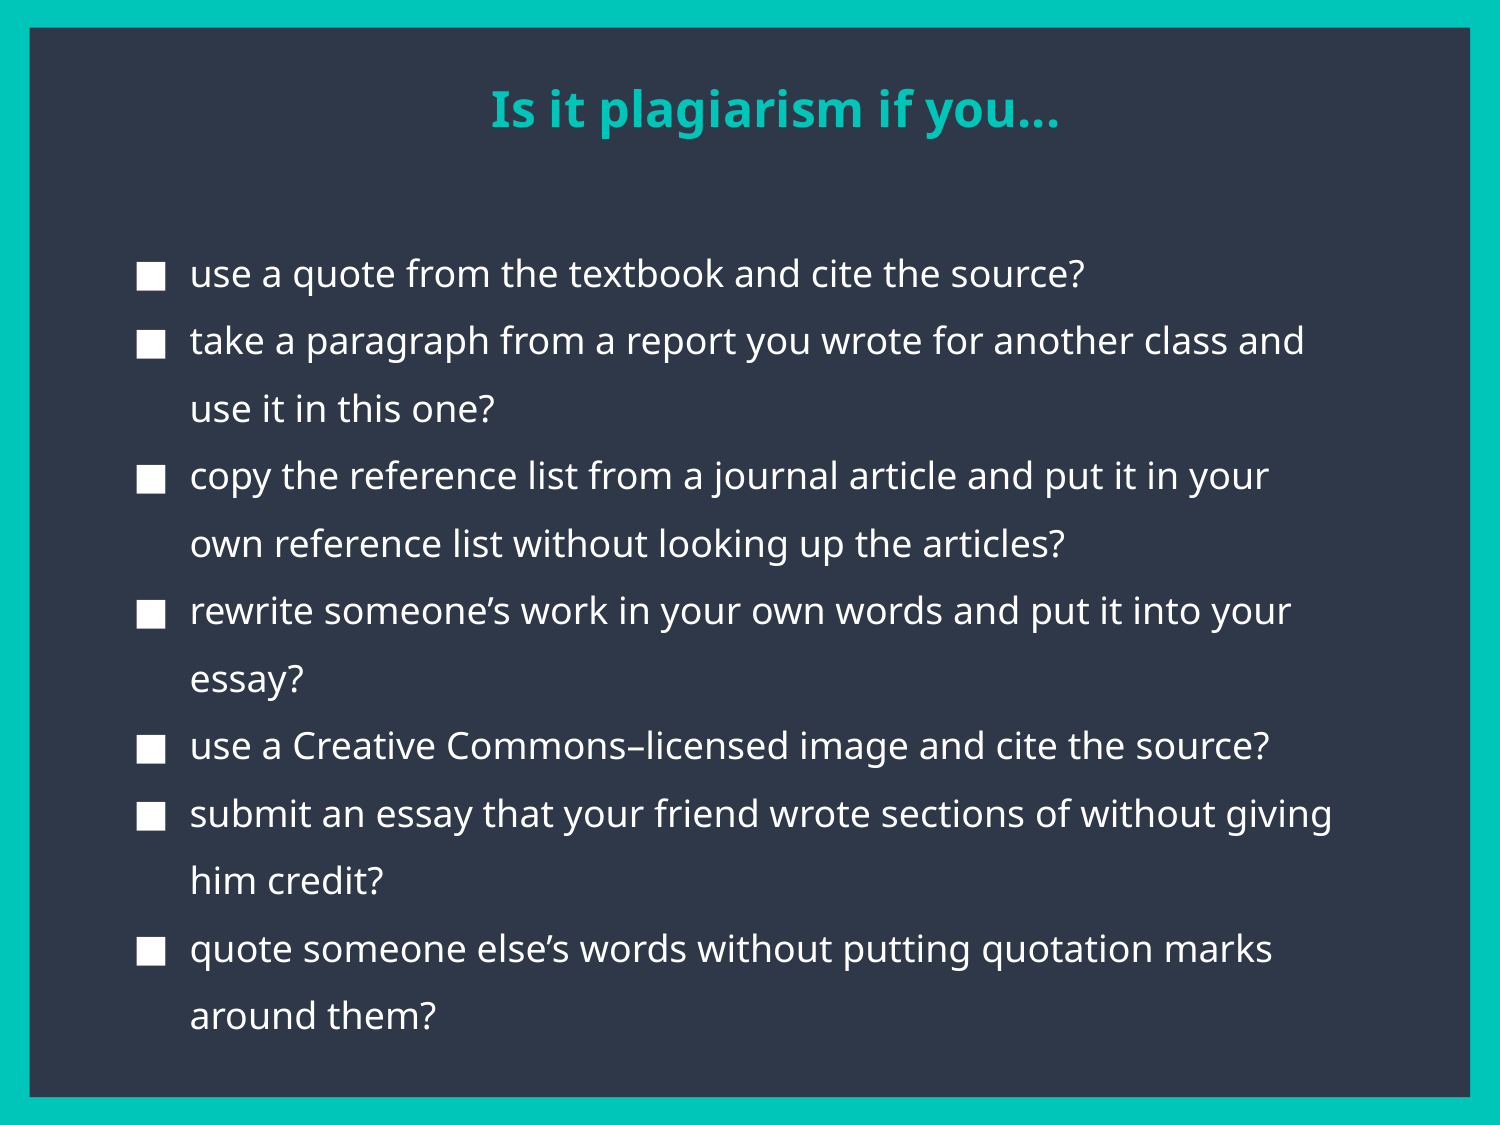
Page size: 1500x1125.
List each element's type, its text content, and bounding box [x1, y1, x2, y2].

subtitle use a quote from the textbook and cite the source? take a paragraph from a report you wrote for another class and use it in this one? copy the reference list from a journal article and put it in your own reference list without looking up the articles? rewrite someone’s work in your own words and put it into your essay? use a Creative Commons–licensed image and cite the source? submit an essay that your friend wrote sections of without giving him credit? quote someone else’s words without putting quotation marks around them? [99, 212, 1355, 395]
title Is it plagiarism if you... [124, 27, 1429, 188]
